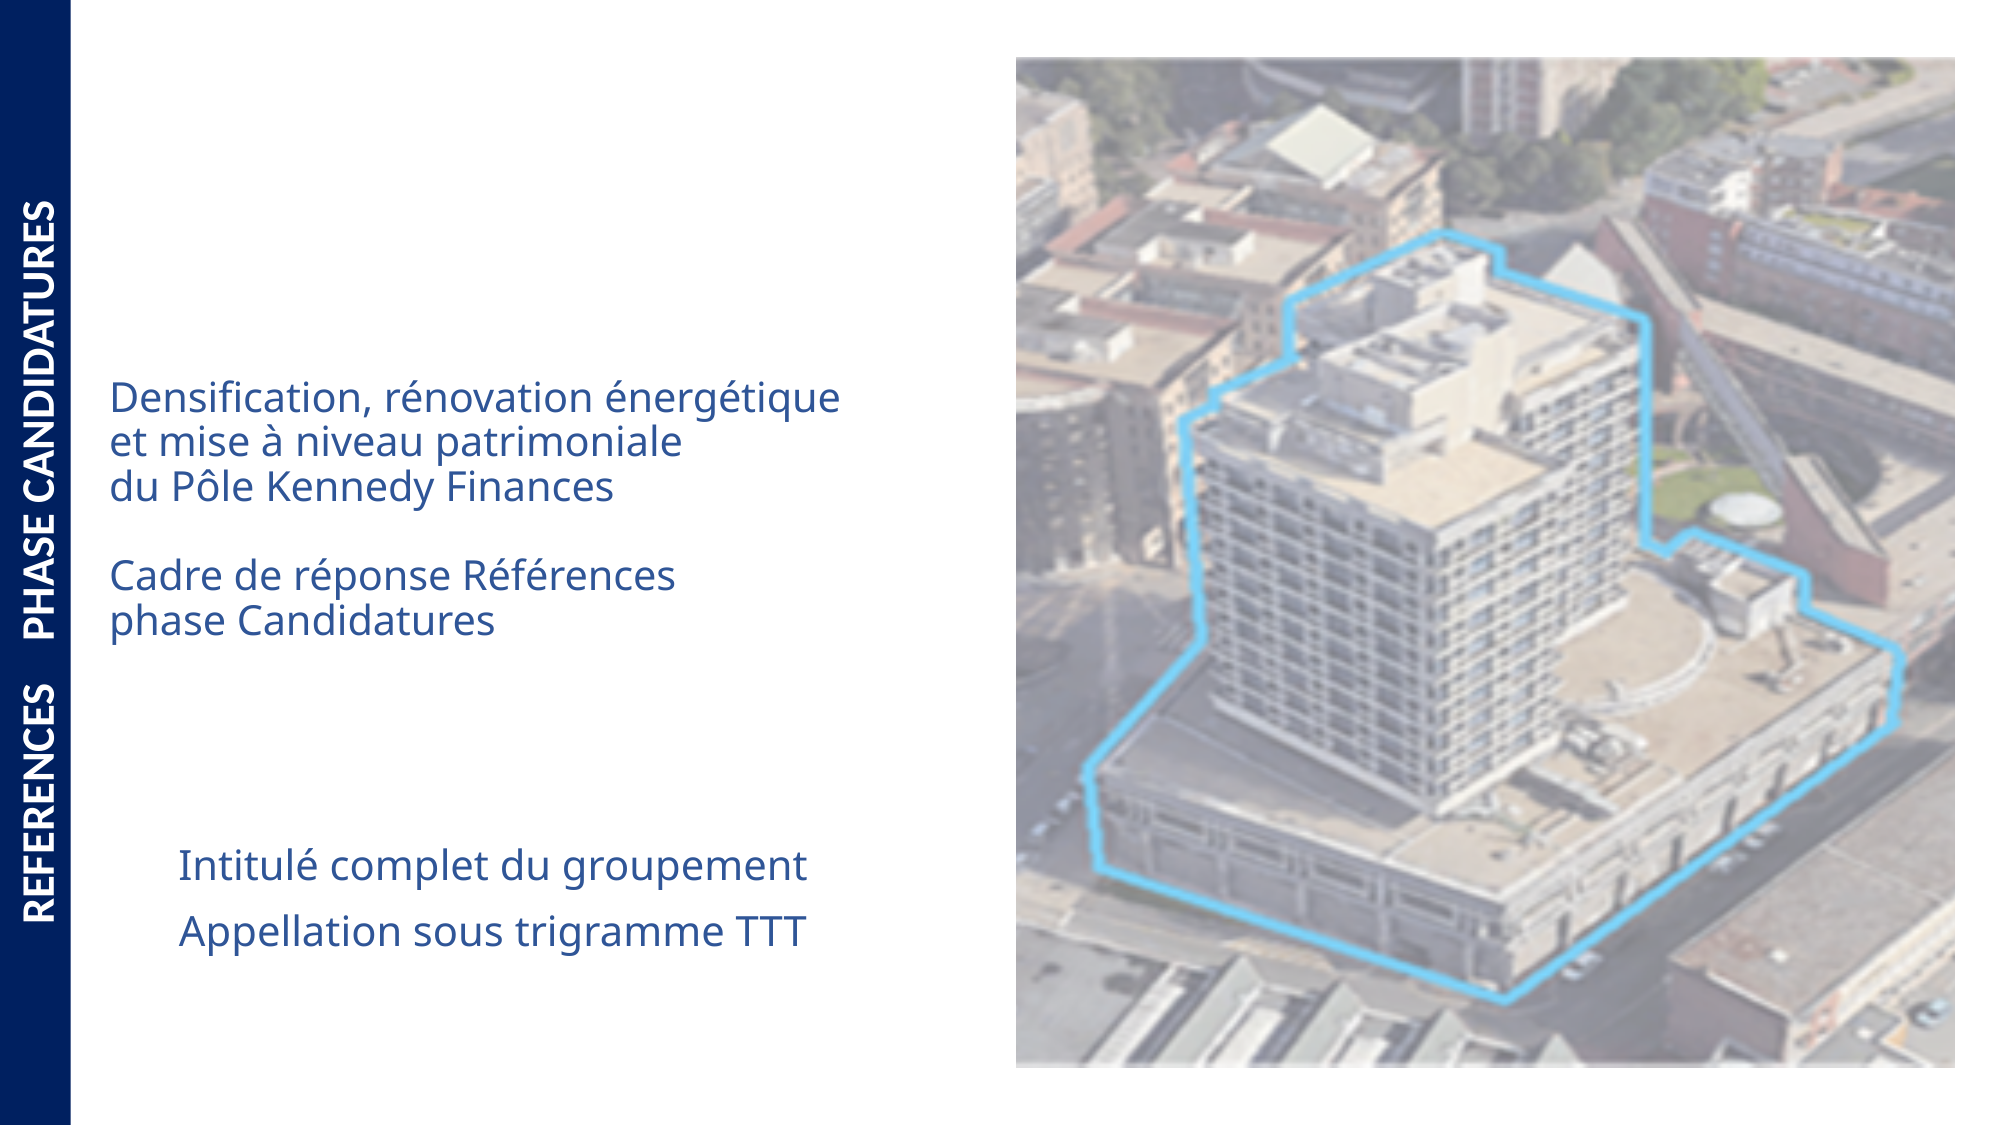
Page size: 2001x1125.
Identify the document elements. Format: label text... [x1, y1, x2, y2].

text_box REFERENCES PHASE CANDIDATURES [0, 0, 71, 1125]
picture [1016, 57, 1955, 1068]
subtitle Intitulé complet du groupement Appellation sous trigramme TTT [71, 837, 1243, 1109]
title Densification, rénovation énergétique et mise à niveau patrimoniale du Pôle Kennedy Finances Cadre de réponse Références phase Candidatures [94, 366, 1016, 759]
